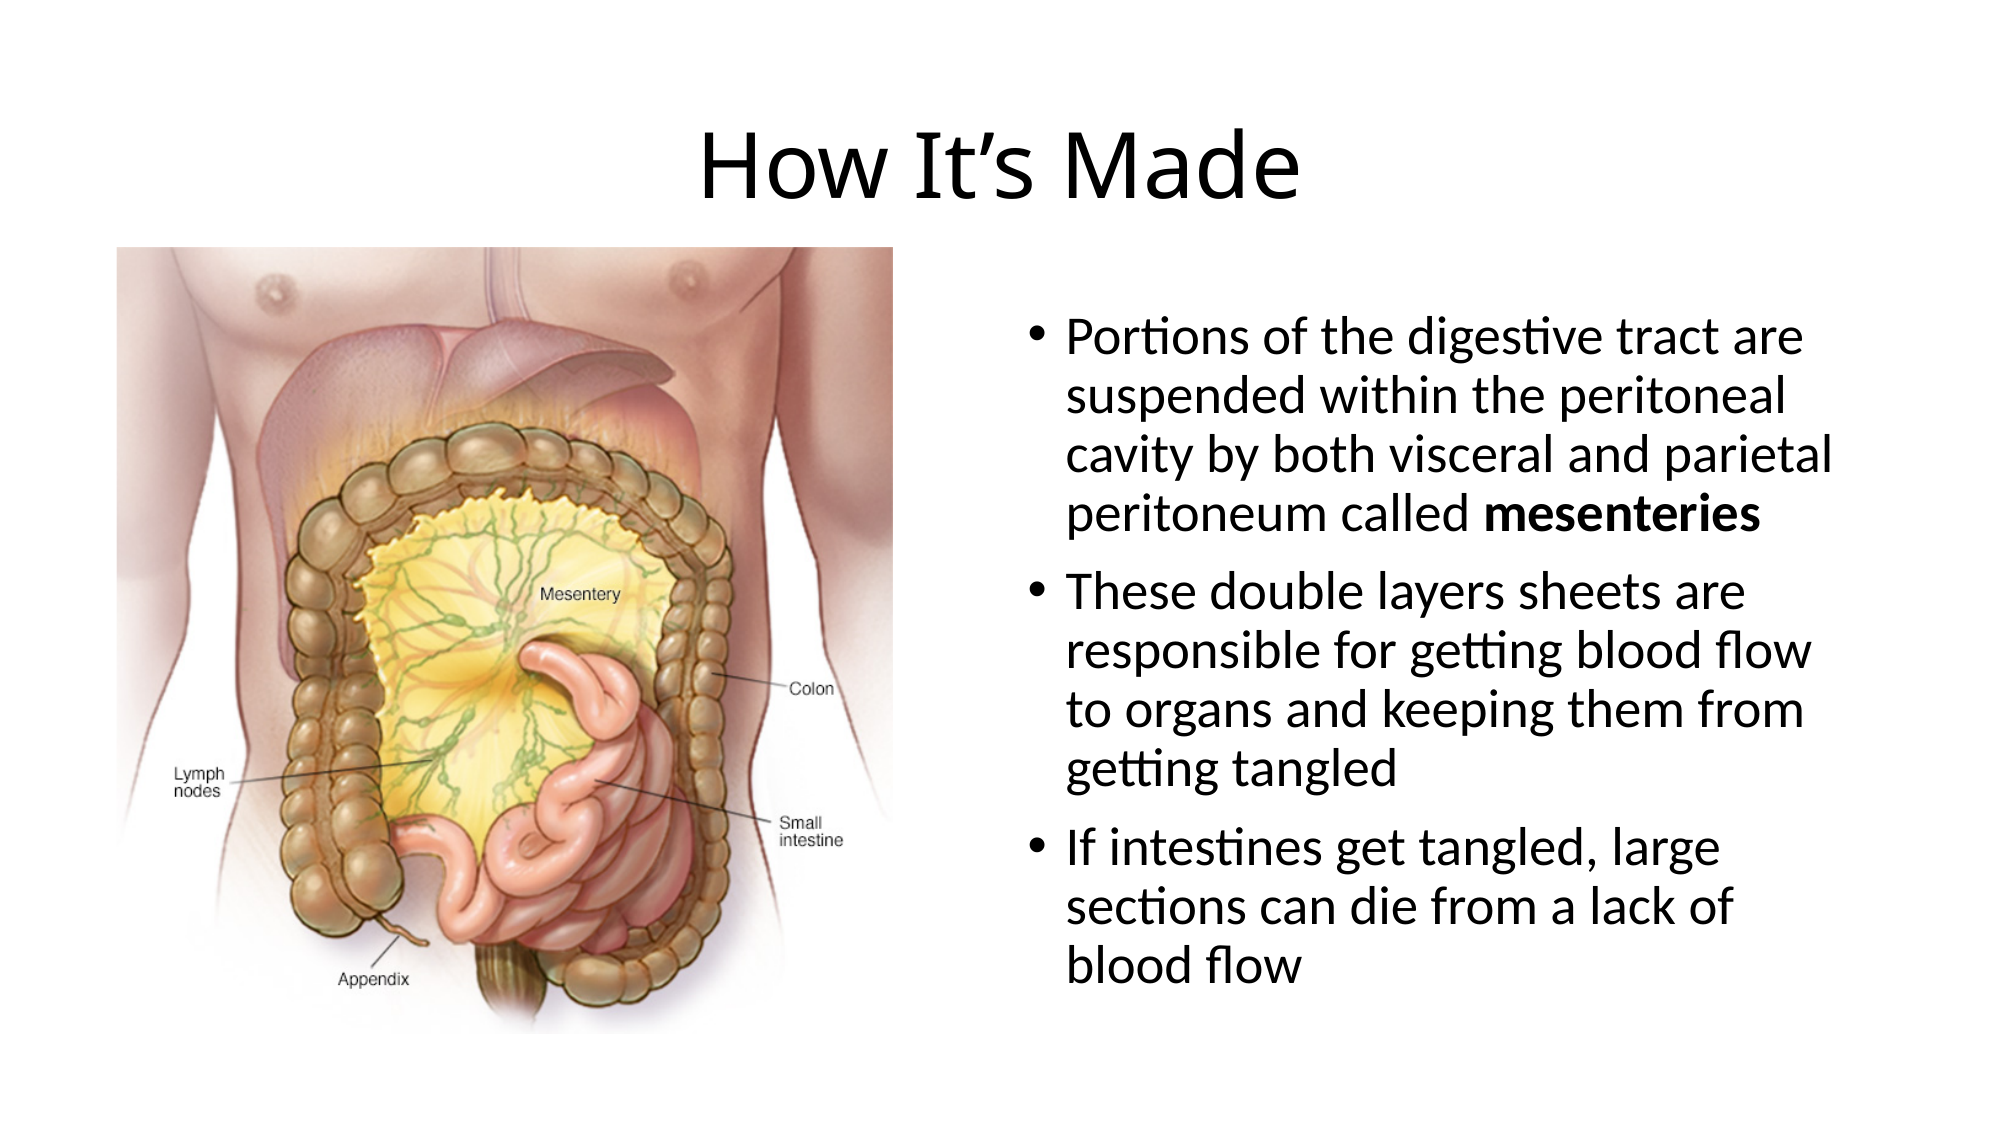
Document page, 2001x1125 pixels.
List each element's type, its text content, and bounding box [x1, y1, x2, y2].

title How It’s Made [137, 59, 1863, 278]
picture [116, 247, 893, 1034]
list Portions of the digestive tract are suspended within the peritoneal cavity by both visceral and parietal peritoneum called mesenteries These double layers sheets are responsible for getting blood flow to organs and keeping them from getting tangled If intestines get tangled, large sections can die from a lack of blood flow [1012, 299, 1863, 1014]
